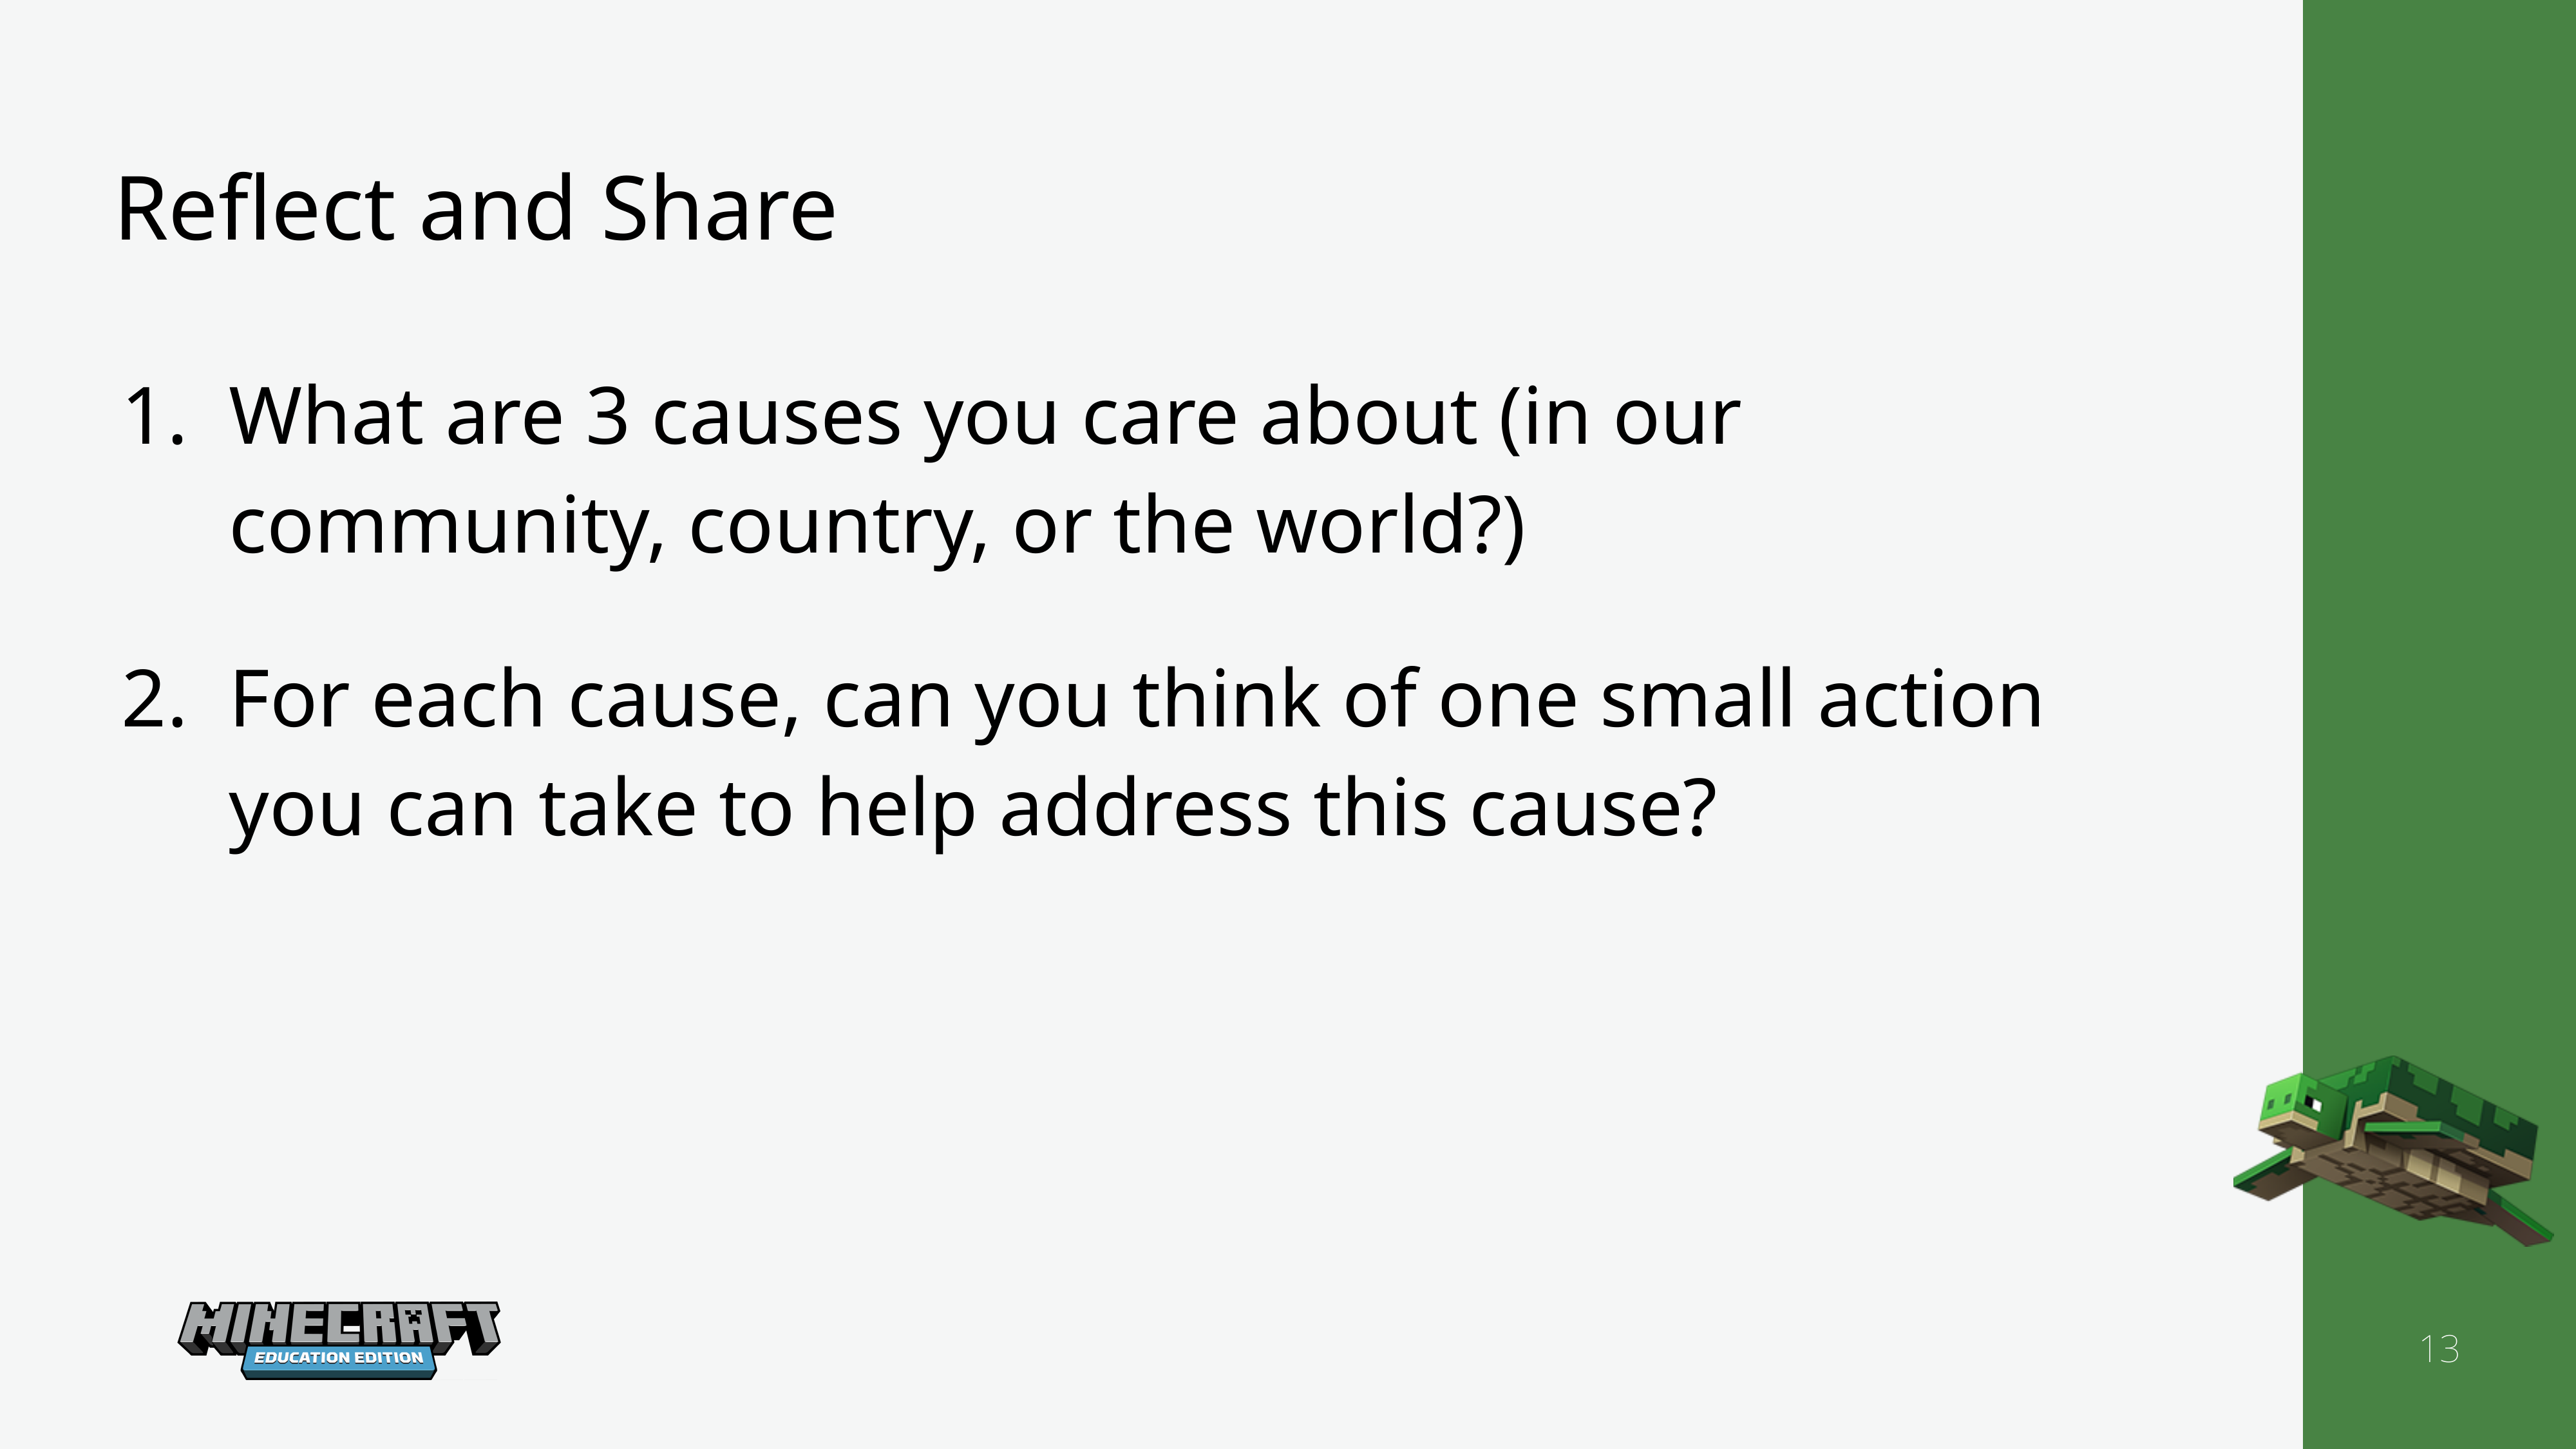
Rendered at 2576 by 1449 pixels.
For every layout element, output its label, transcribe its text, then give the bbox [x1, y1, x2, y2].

picture [2233, 1056, 2554, 1247]
slide_number 13 [2391, 1298, 2489, 1403]
list What are 3 causes you care about (in our community, country, or the world?) For each cause, can you think of one small action you can take to help address this cause? [86, 323, 2190, 1289]
picture [177, 1302, 501, 1380]
title Reflect and Share [86, 124, 2490, 288]
